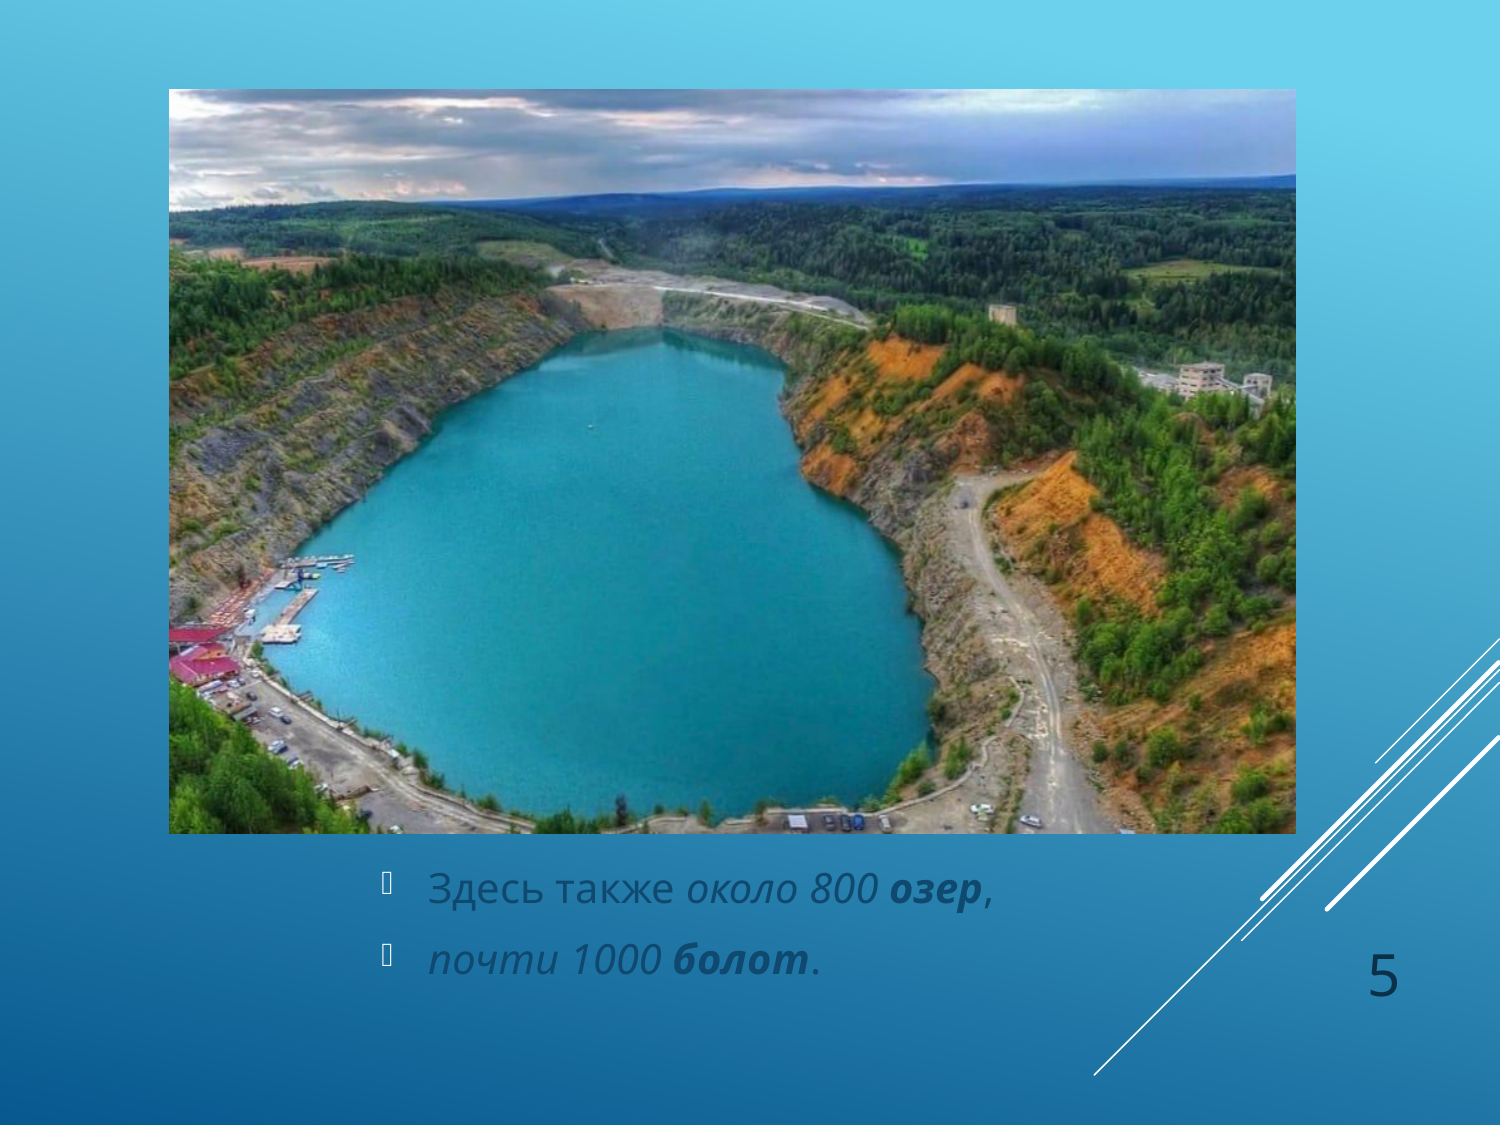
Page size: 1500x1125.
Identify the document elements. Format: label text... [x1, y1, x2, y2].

slide_number 5 [1275, 915, 1416, 1025]
list Здесь также около 800 озер, почти 1000 болот. [366, 798, 1300, 1047]
picture [169, 89, 1296, 834]
